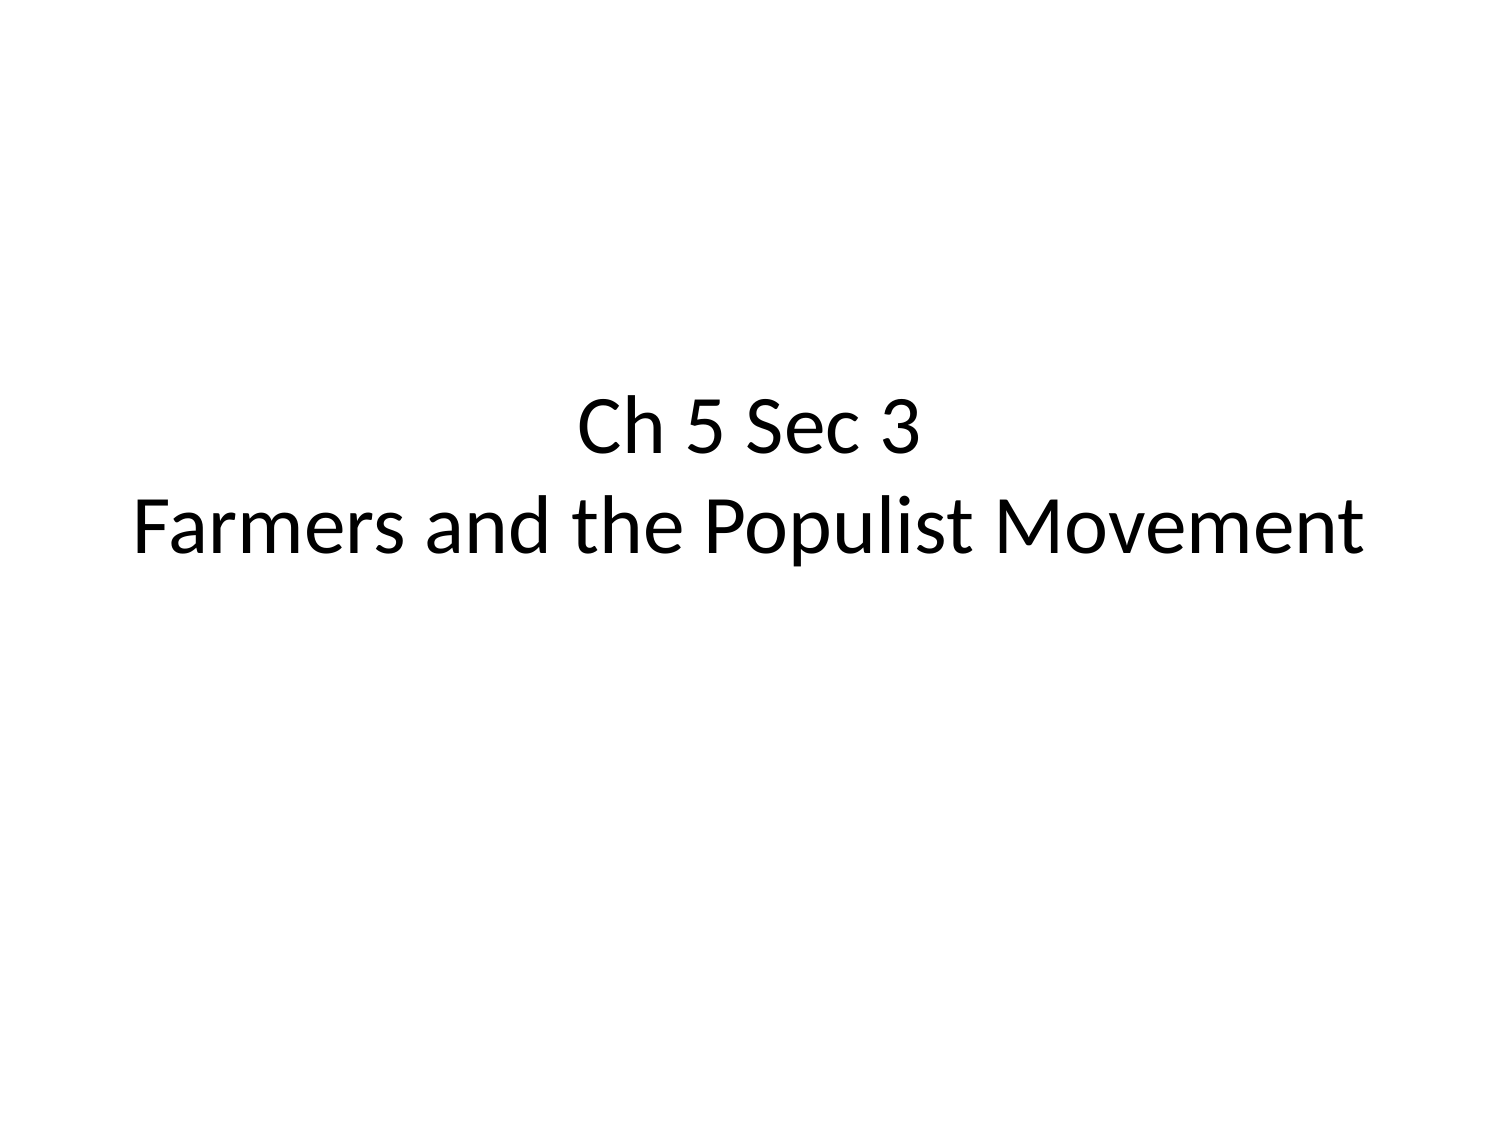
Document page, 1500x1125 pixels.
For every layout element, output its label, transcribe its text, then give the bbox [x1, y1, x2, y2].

title Ch 5 Sec 3 Farmers and the Populist Movement [112, 349, 1388, 591]
